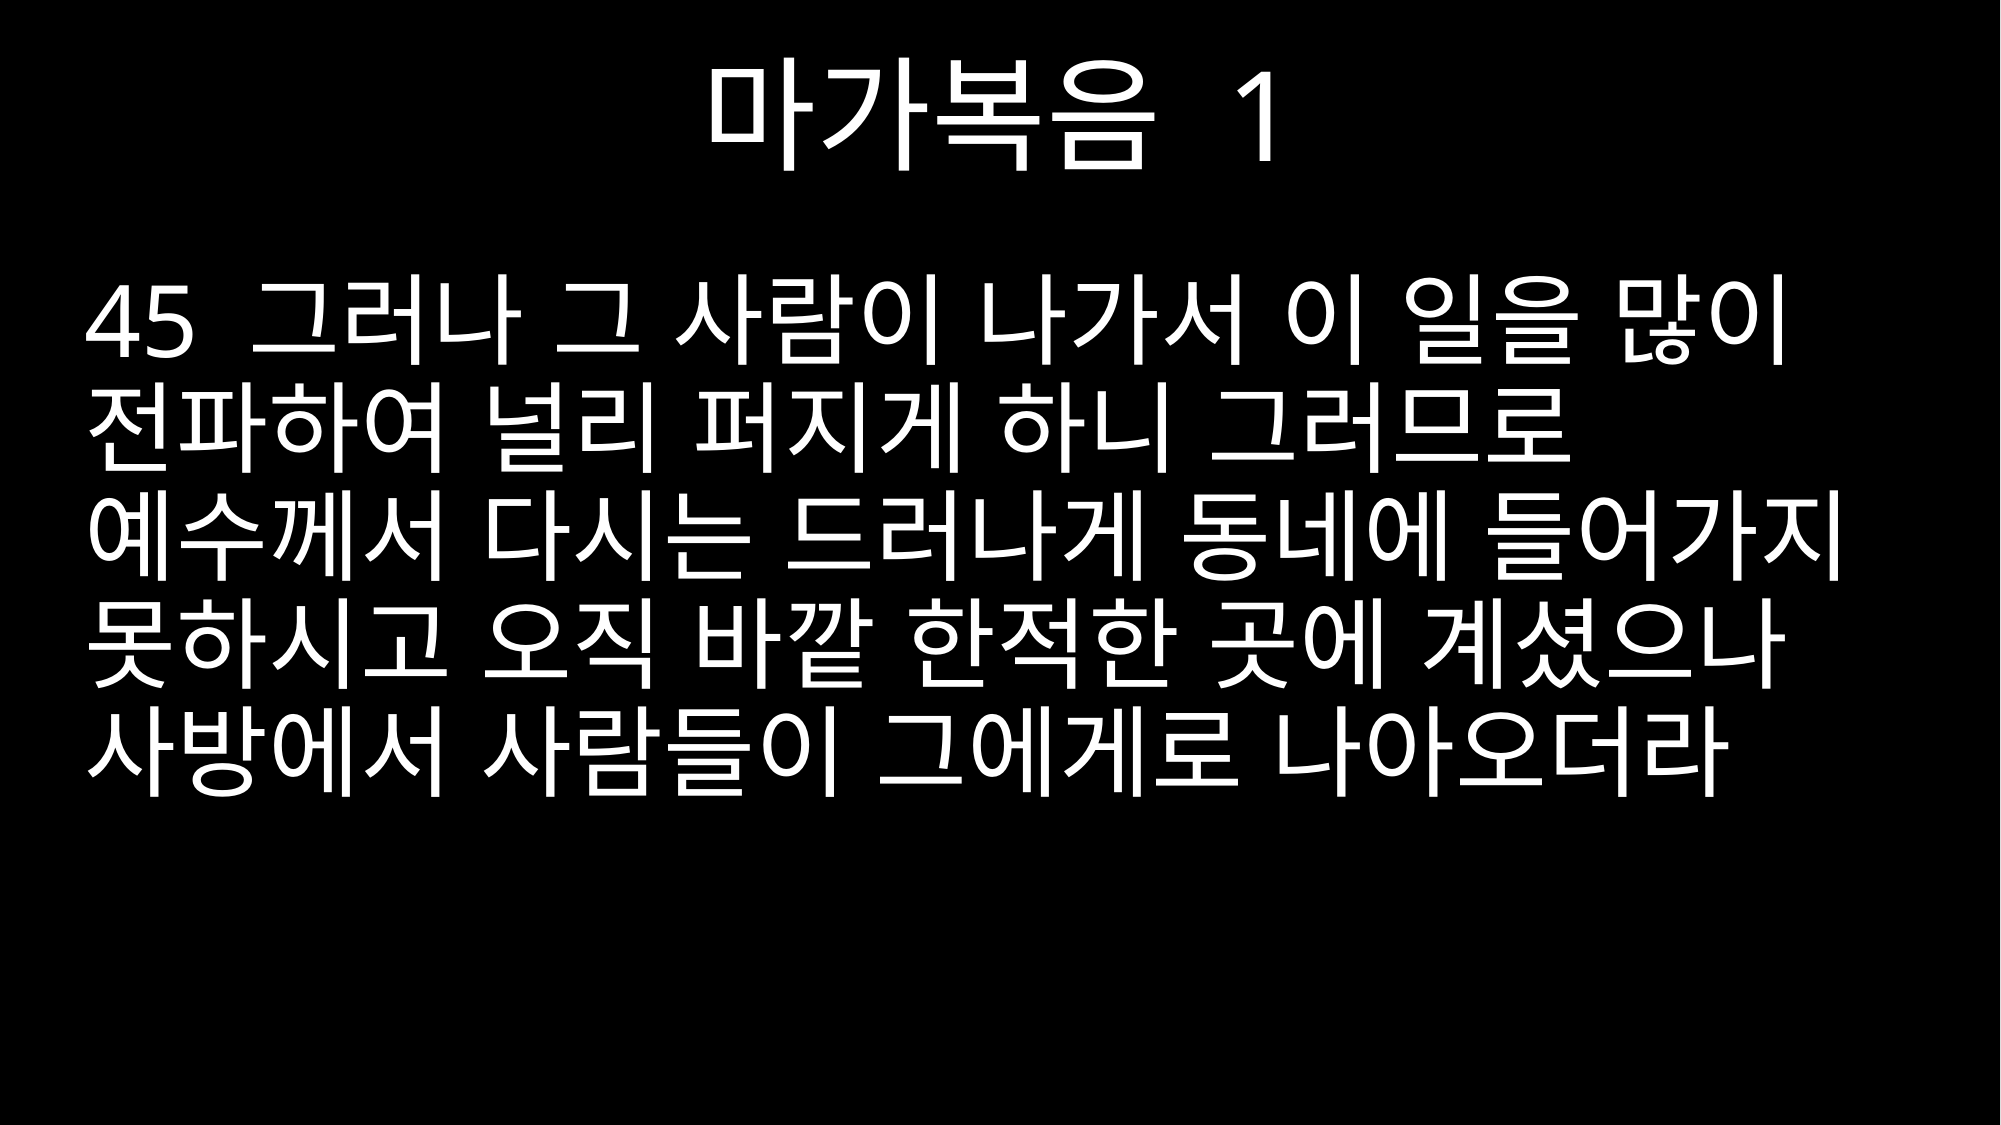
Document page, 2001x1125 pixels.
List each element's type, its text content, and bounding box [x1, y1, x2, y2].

footer 마가복음 1 [0, 32, 2000, 192]
list 45 그러나 그 사람이 나가서 이 일을 많이 전파하여 널리 퍼지게 하니 그러므로 예수께서 다시는 드러나게 동네에 들어가지 못하시고 오직 바깥 한적한 곳에 계셨으나 사방에서 사람들이 그에게로 나아오더라 [69, 263, 1953, 423]
picture [0, 0, 2001, 1125]
